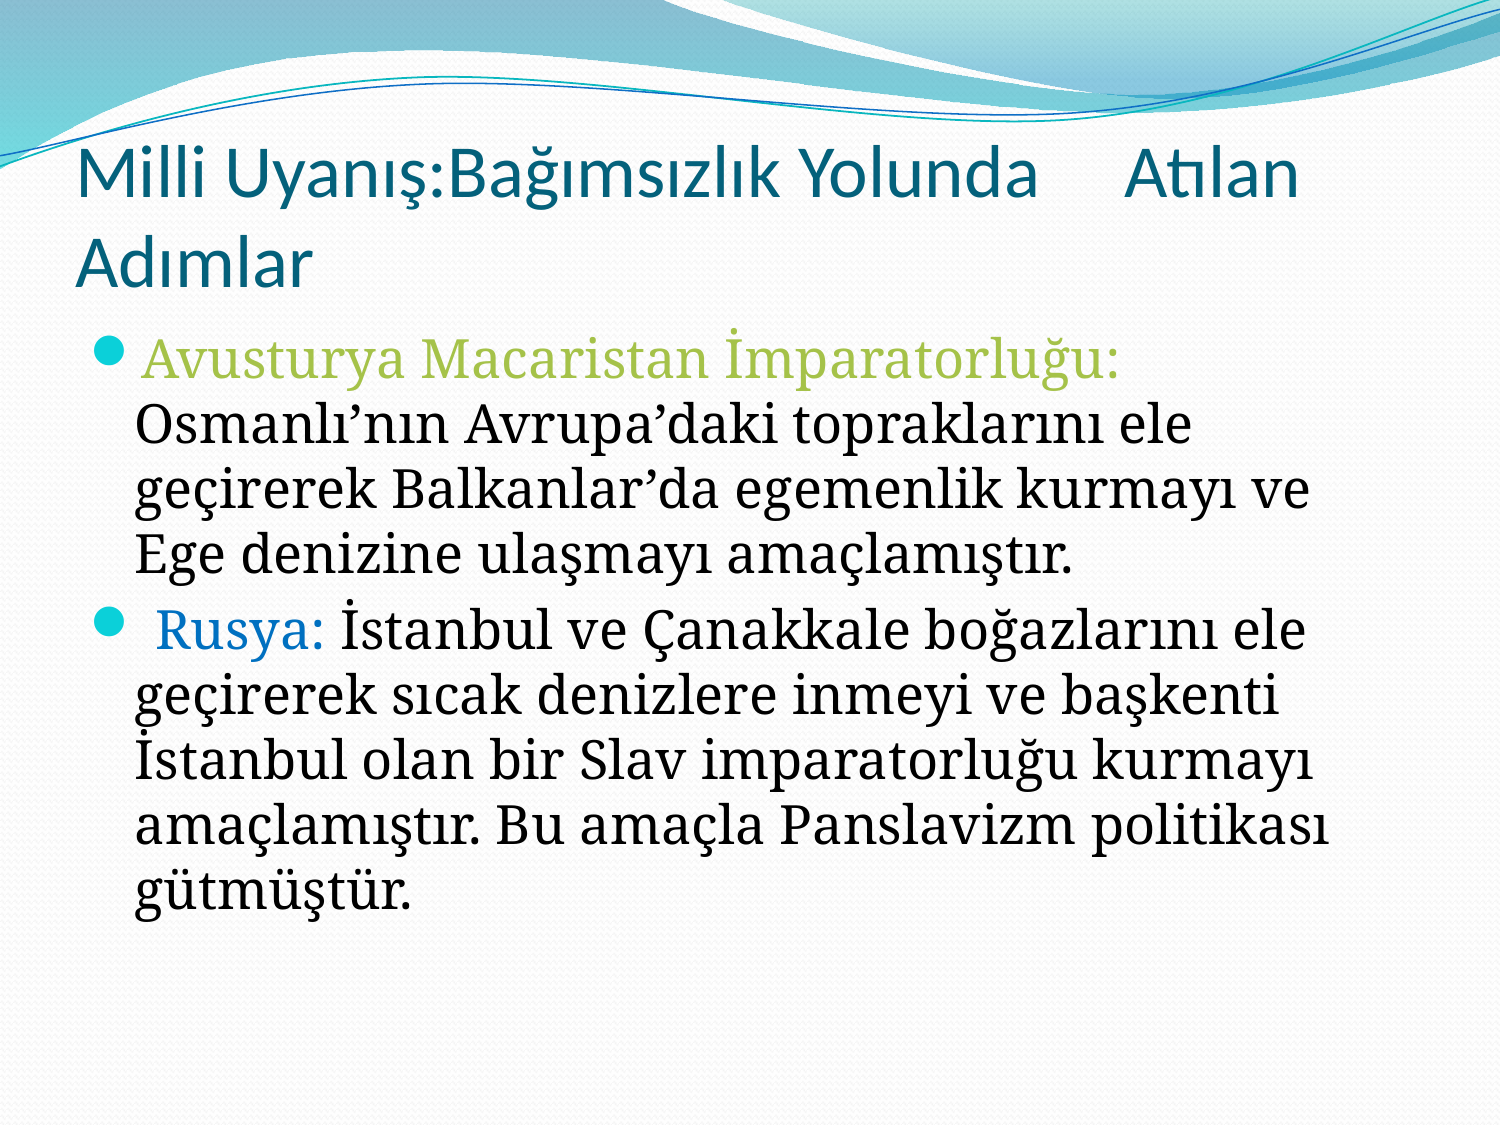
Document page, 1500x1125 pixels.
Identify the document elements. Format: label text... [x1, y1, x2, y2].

title Milli Uyanış:Bağımsızlık Yolunda Atılan Adımlar [75, 115, 1425, 303]
list Avusturya Macaristan İmparatorluğu: Osmanlı’nın Avrupa’daki topraklarını ele geçirerek Balkanlar’da egemenlik kurmayı ve Ege denizine ulaşmayı amaçlamıştır. Rusya: İstanbul ve Çanakkale boğazlarını ele geçirerek sıcak denizlere inmeyi ve başkenti İstanbul olan bir Slav imparatorluğu kurmayı amaçlamıştır. Bu amaçla Panslavizm politikası gütmüştür. [75, 317, 1425, 1038]
